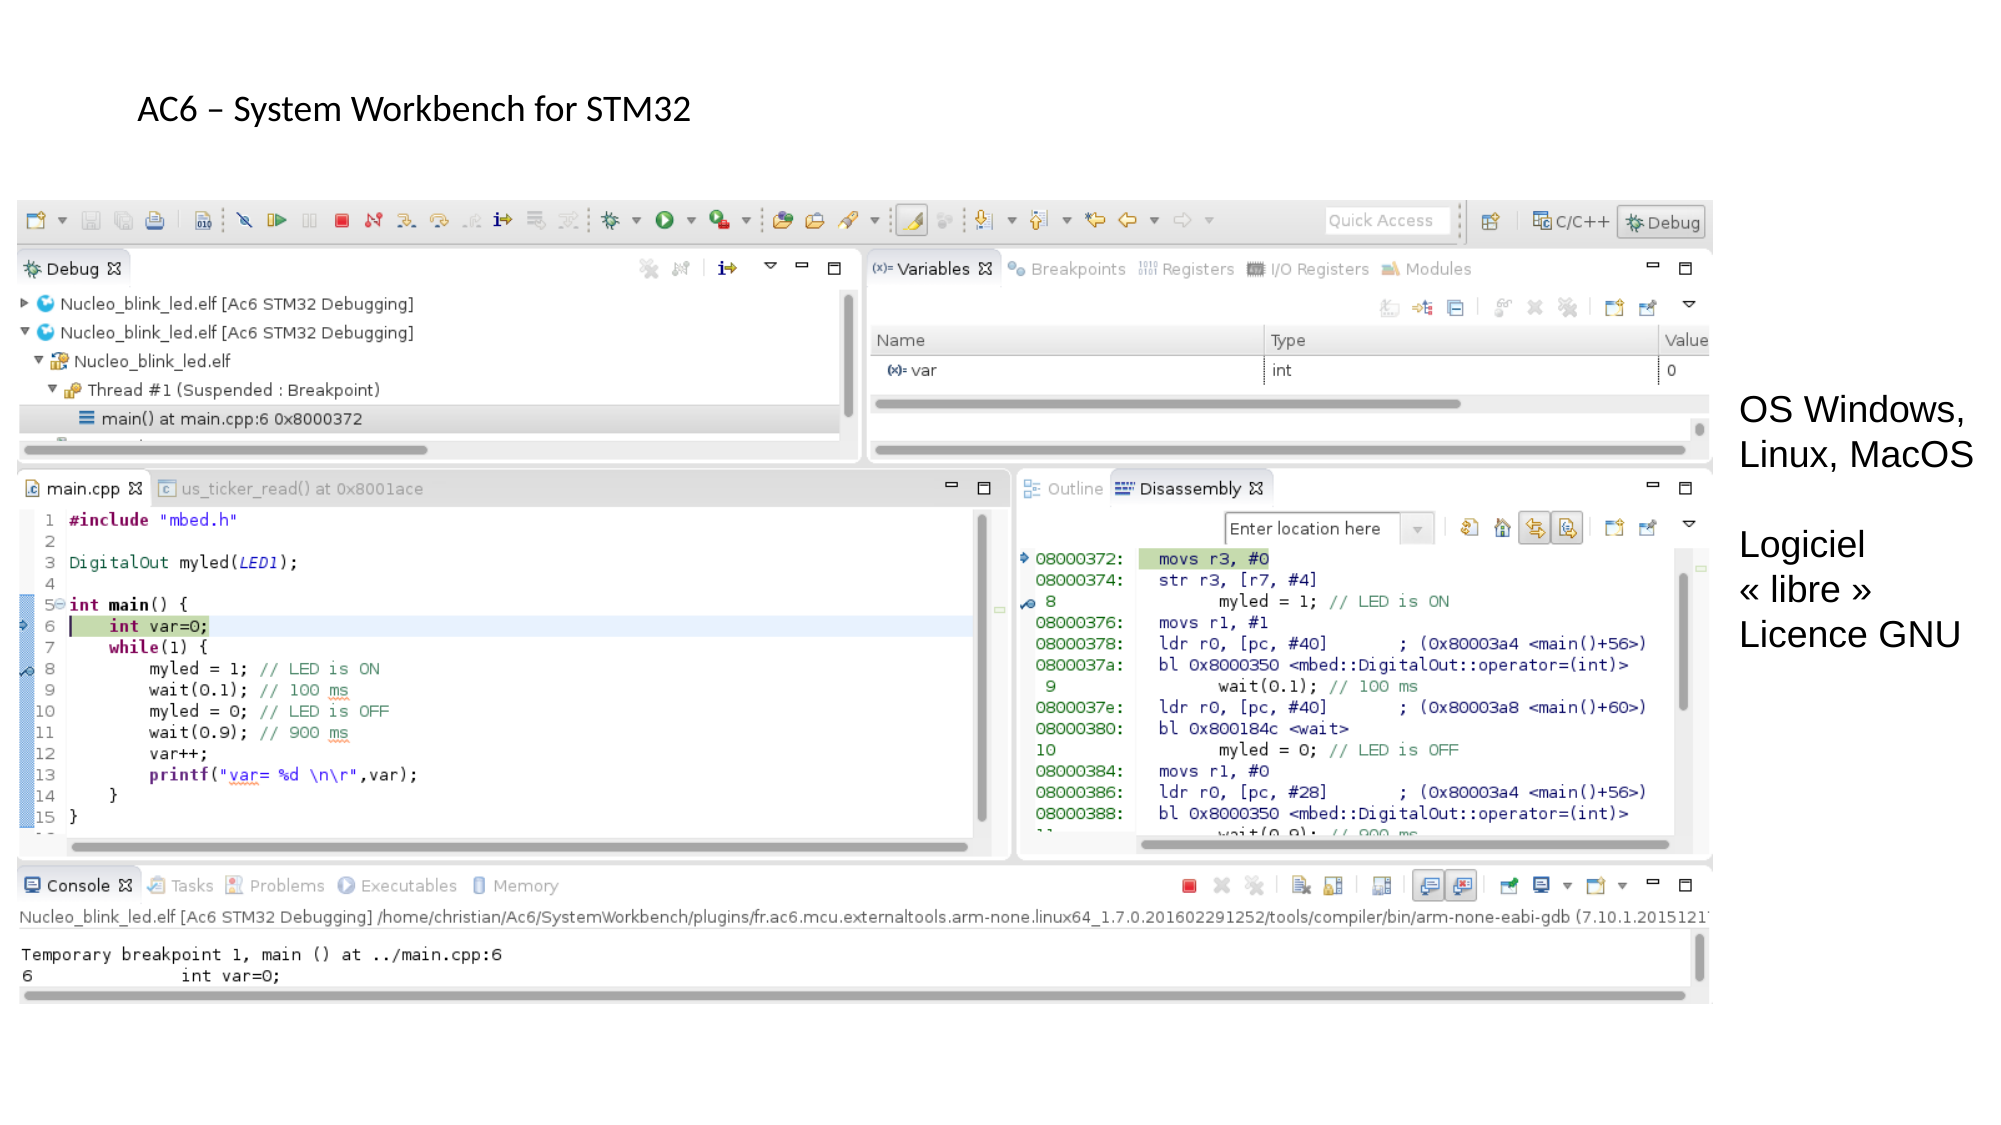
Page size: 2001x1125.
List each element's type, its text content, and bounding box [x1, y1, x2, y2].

picture [17, 200, 1713, 1005]
text_box OS Windows, Linux, MacOS Logiciel « libre » Licence GNU [1724, 377, 1996, 645]
text_box AC6 – System Workbench for STM32 [137, 59, 945, 154]
